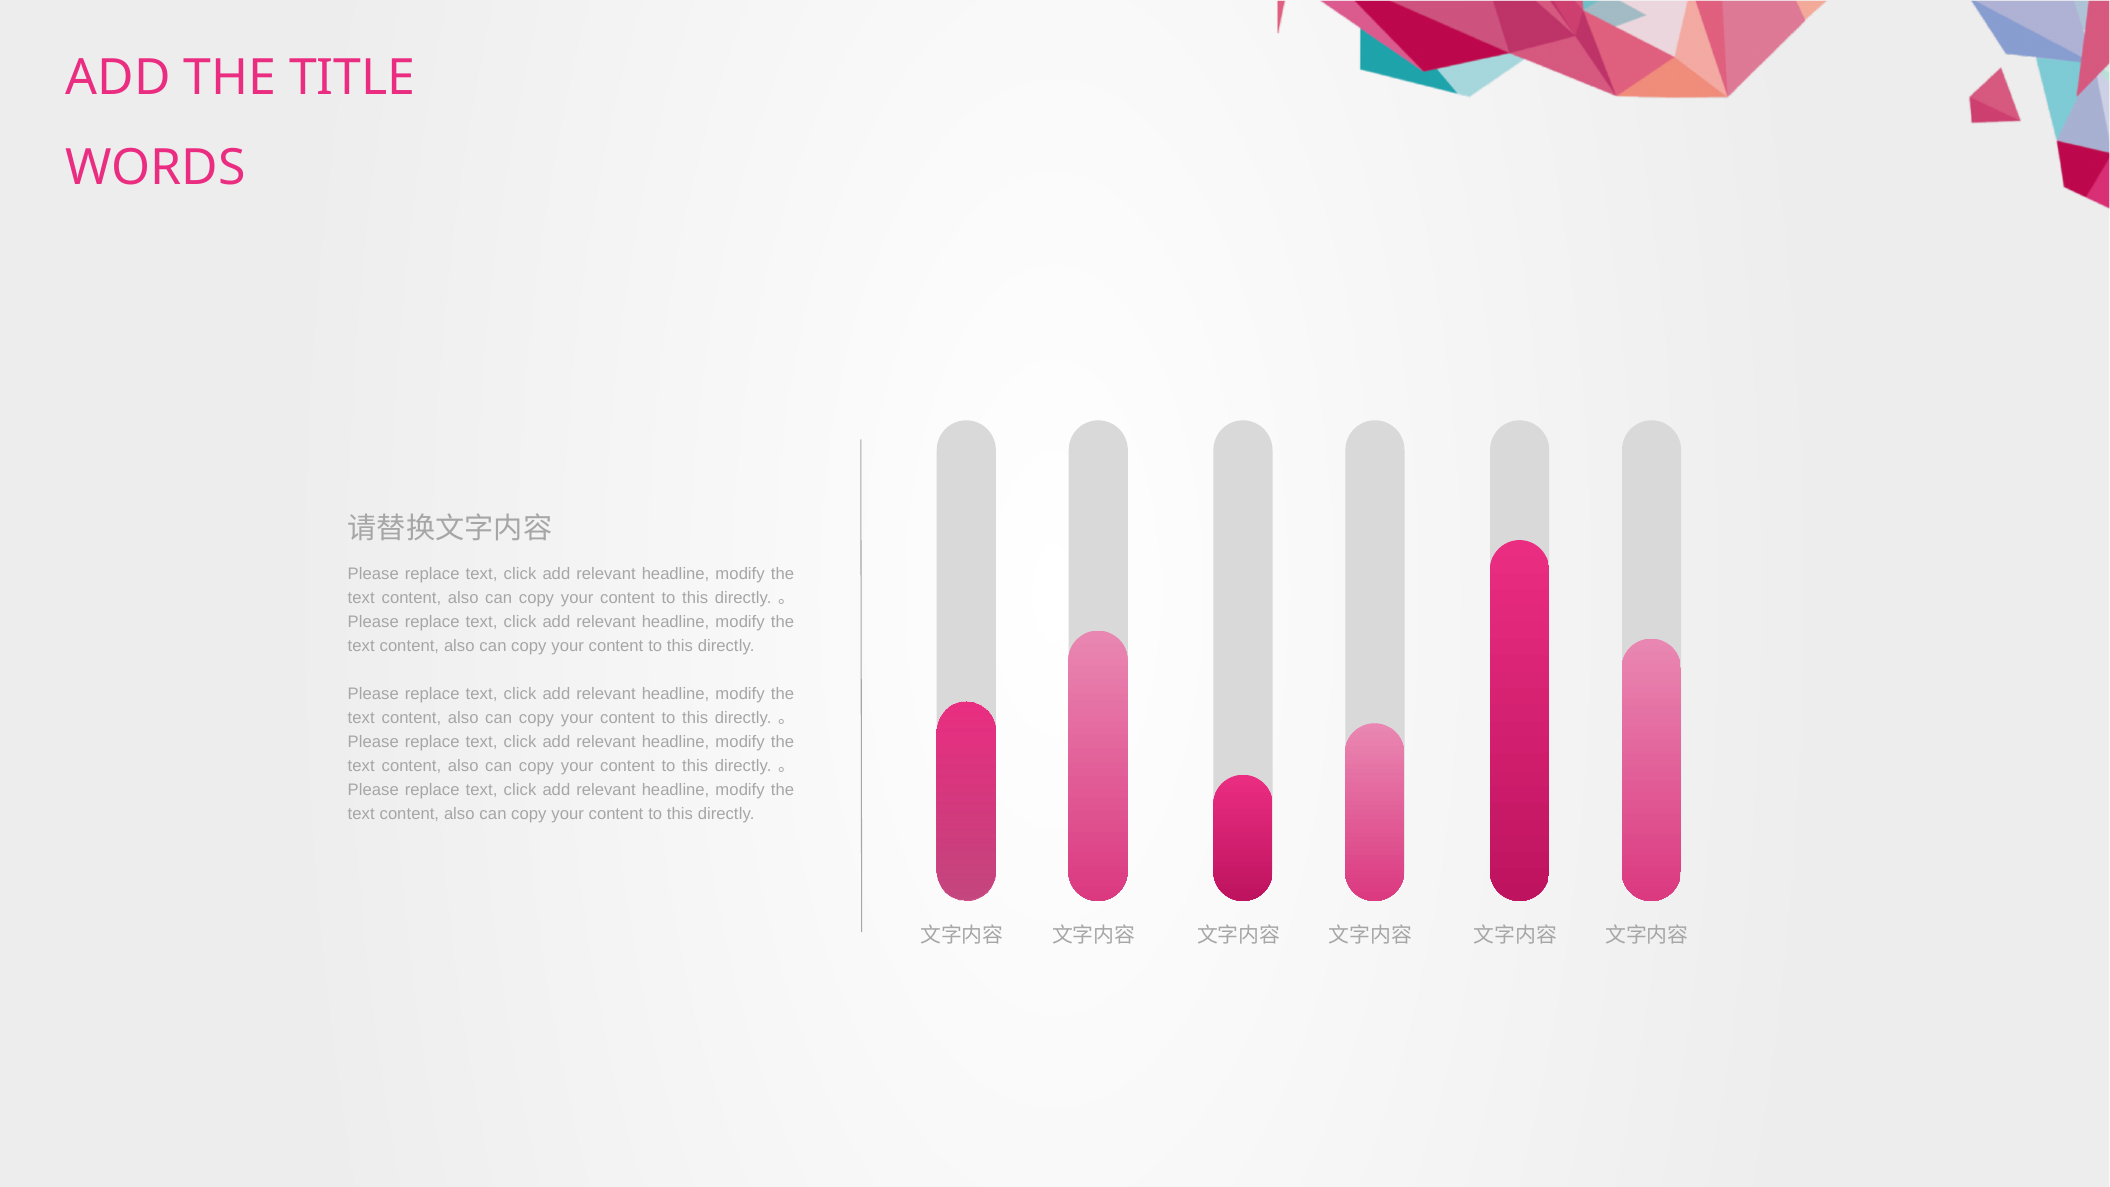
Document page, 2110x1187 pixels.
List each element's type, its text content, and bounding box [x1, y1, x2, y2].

text_box Please replace text, click add relevant headline, modify the text content, also can copy your content to this directly.。 Please replace text, click add relevant headline, modify the text content, also can copy your content to this directly. Please replace text, click add relevant headline, modify the text content, also can copy your content to this directly.。 Please replace text, click add relevant headline, modify the text content, also can copy your content to this directly.。 Please replace text, click add relevant headline, modify the text content, also can copy your content to this directly. [347, 559, 795, 823]
text_box ADD THE TITLE WORDS [50, 7, 583, 202]
picture [0, 0, 2110, 1187]
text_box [936, 420, 1682, 900]
text_box 文字内容 [1574, 916, 1720, 947]
text_box 文字内容 [1021, 916, 1166, 947]
text_box 请替换文字内容 [347, 502, 657, 545]
text_box 文字内容 [1297, 916, 1442, 947]
text_box 文字内容 [889, 916, 1021, 947]
text_box 文字内容 [1442, 916, 1574, 947]
text_box 文字内容 [1166, 916, 1297, 947]
